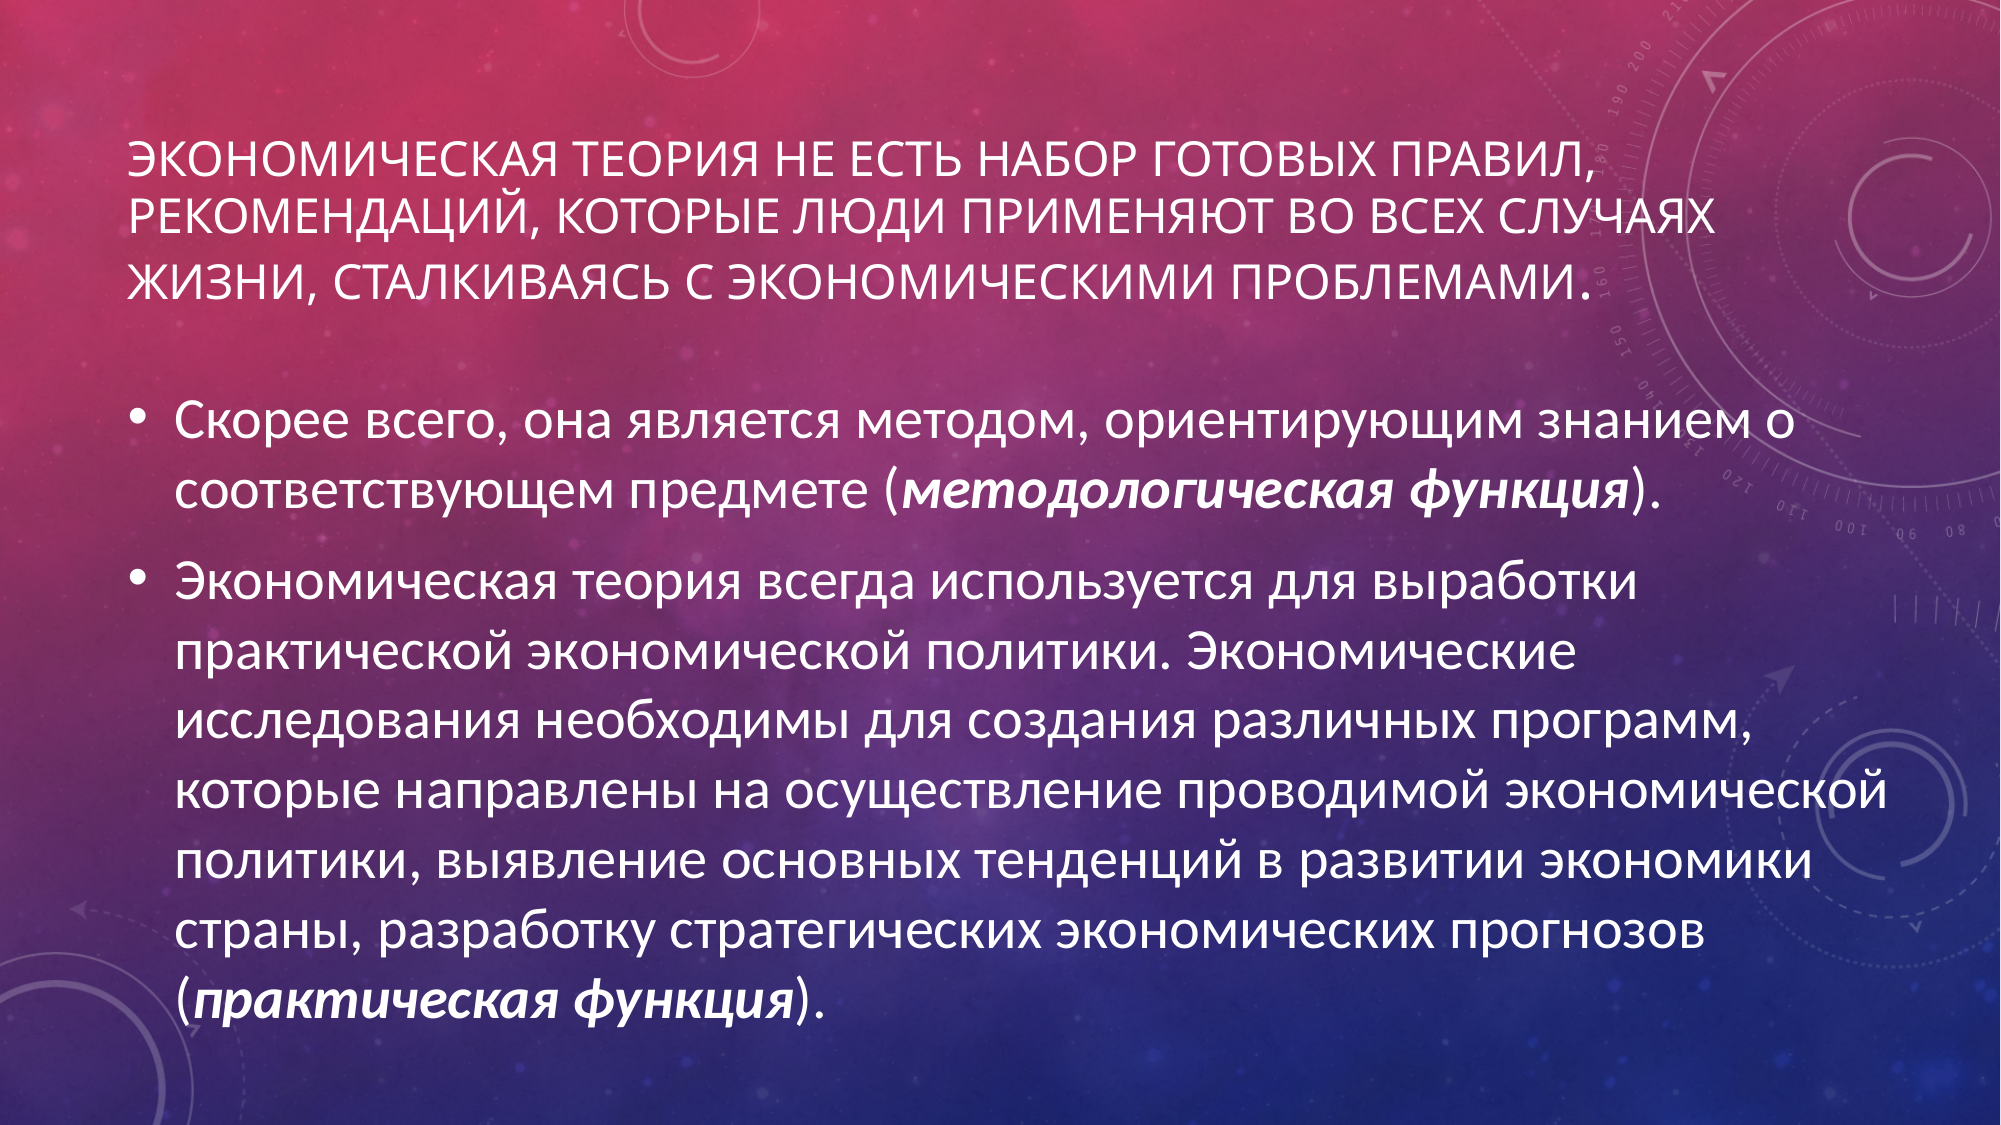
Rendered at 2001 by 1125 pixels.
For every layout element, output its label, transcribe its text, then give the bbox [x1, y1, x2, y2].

list Скорее всего, она является методом, ориентирующим знанием о соответствующем предмете (методологическая функция). Экономическая теория всегда используется для выработки практической экономической политики. Экономические исследования необходимы для создания различных программ, которые направлены на осуществление проводимой экономической политики, выявление основных тенденций в развитии экономики страны, разработку стратегических экономических прогнозов (практическая функция). [112, 351, 1921, 1125]
picture [0, 0, 2001, 1125]
title Экономическая теория не есть набор готовых правил, рекомендаций, которые люди применяют во всех случаях жизни, сталкиваясь с экономическими проблемами. [112, 99, 1872, 339]
